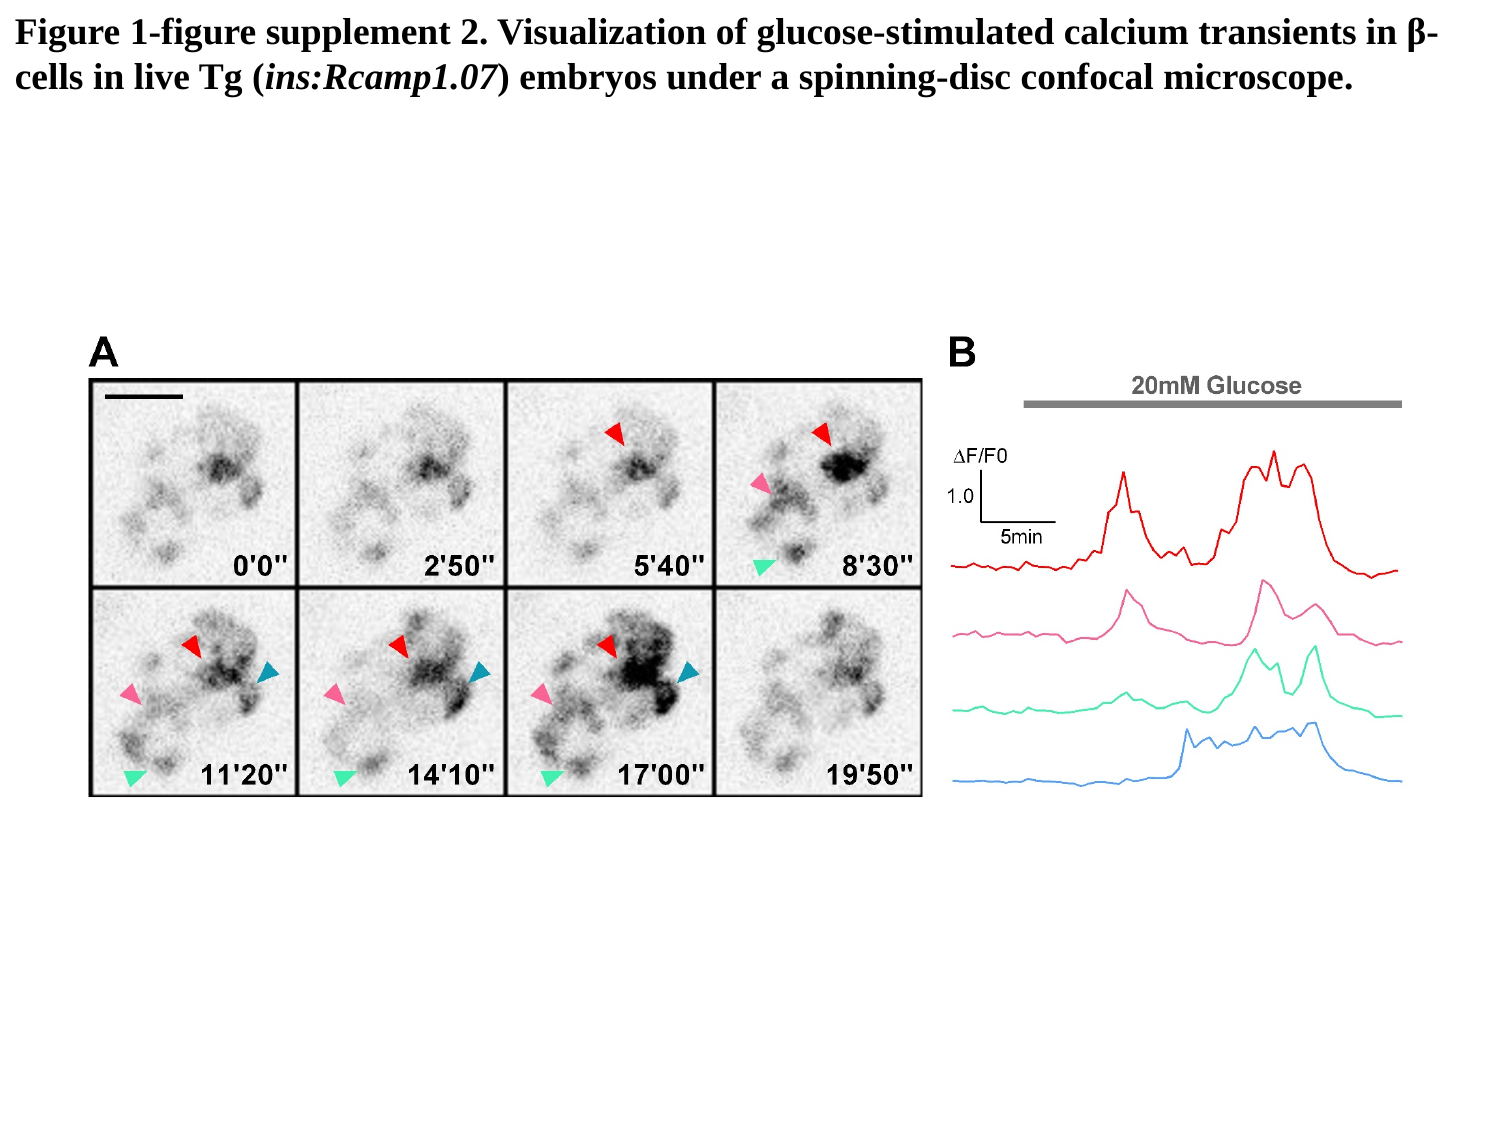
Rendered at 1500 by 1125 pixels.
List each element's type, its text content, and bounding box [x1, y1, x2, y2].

picture [65, 306, 1435, 819]
text_box Figure 1-figure supplement 2. Visualization of glucose-stimulated calcium transients in β-cells in live Tg (ins:Rcamp1.07) embryos under a spinning-disc confocal microscope. [0, 0, 1500, 105]
